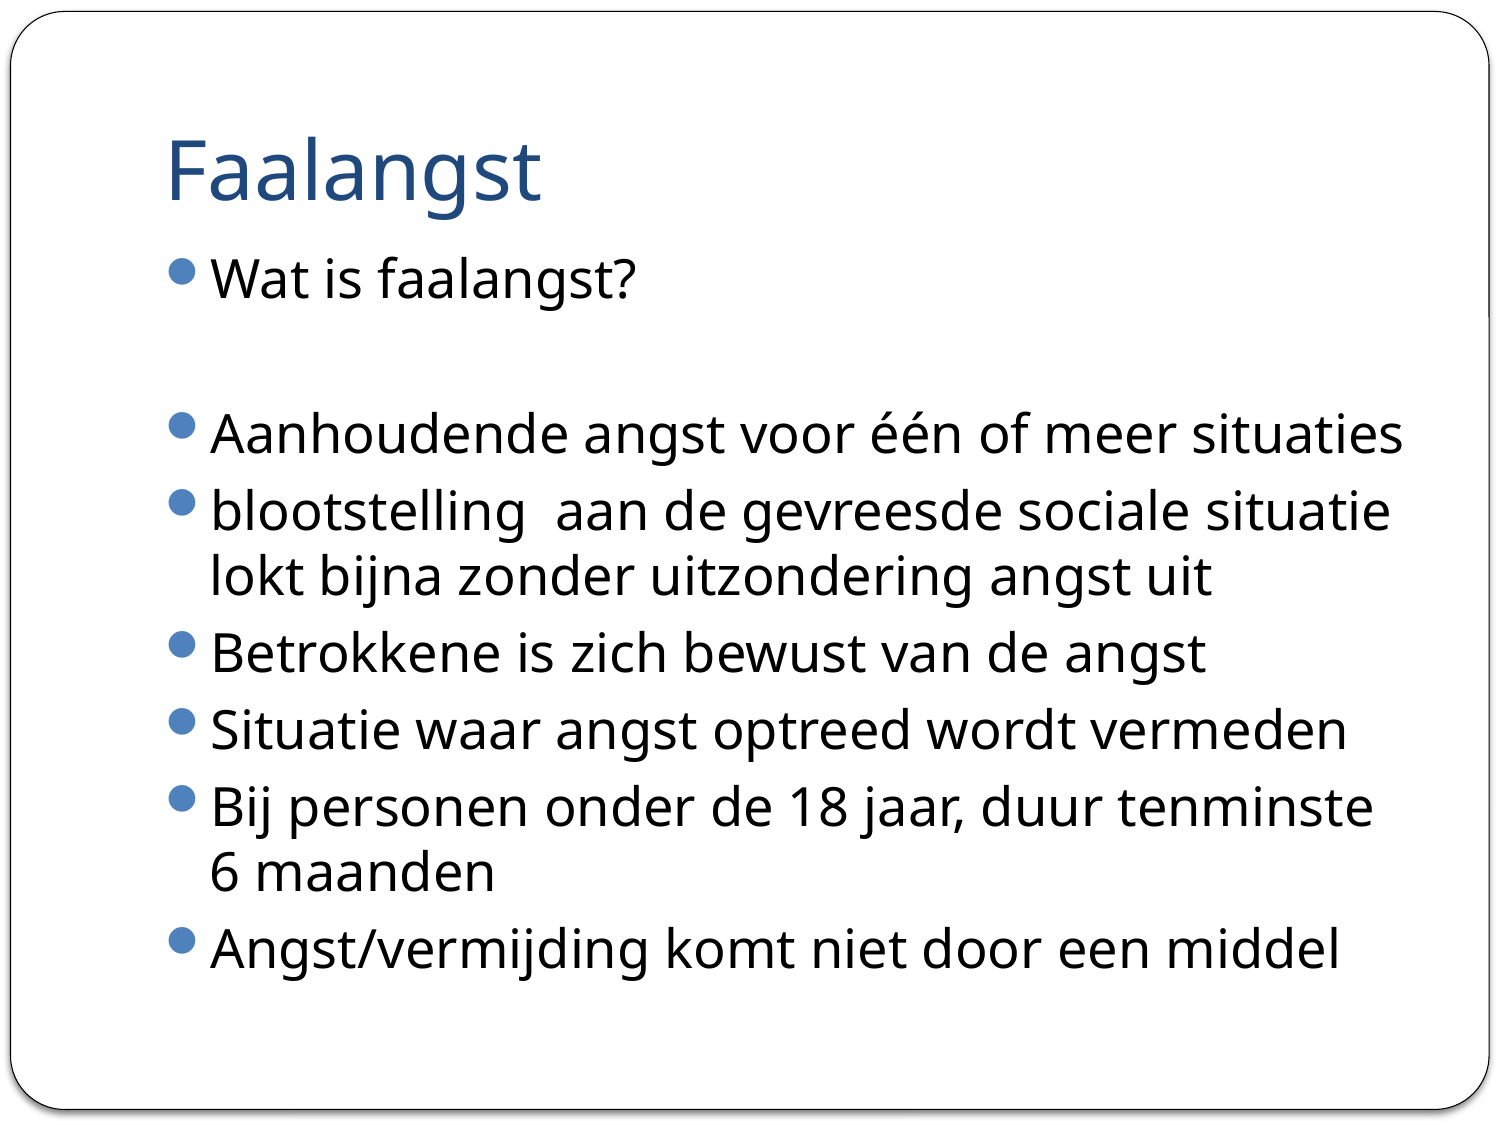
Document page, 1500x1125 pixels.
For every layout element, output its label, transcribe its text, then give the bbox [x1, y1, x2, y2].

list Wat is faalangst? Aanhoudende angst voor één of meer situaties blootstelling aan de gevreesde sociale situatie lokt bijna zonder uitzondering angst uit Betrokkene is zich bewust van de angst Situatie waar angst optreed wordt vermeden Bij personen onder de 18 jaar, duur tenminste 6 maanden Angst/vermijding komt niet door een middel [150, 237, 1425, 988]
title Faalangst [150, 45, 1425, 233]
